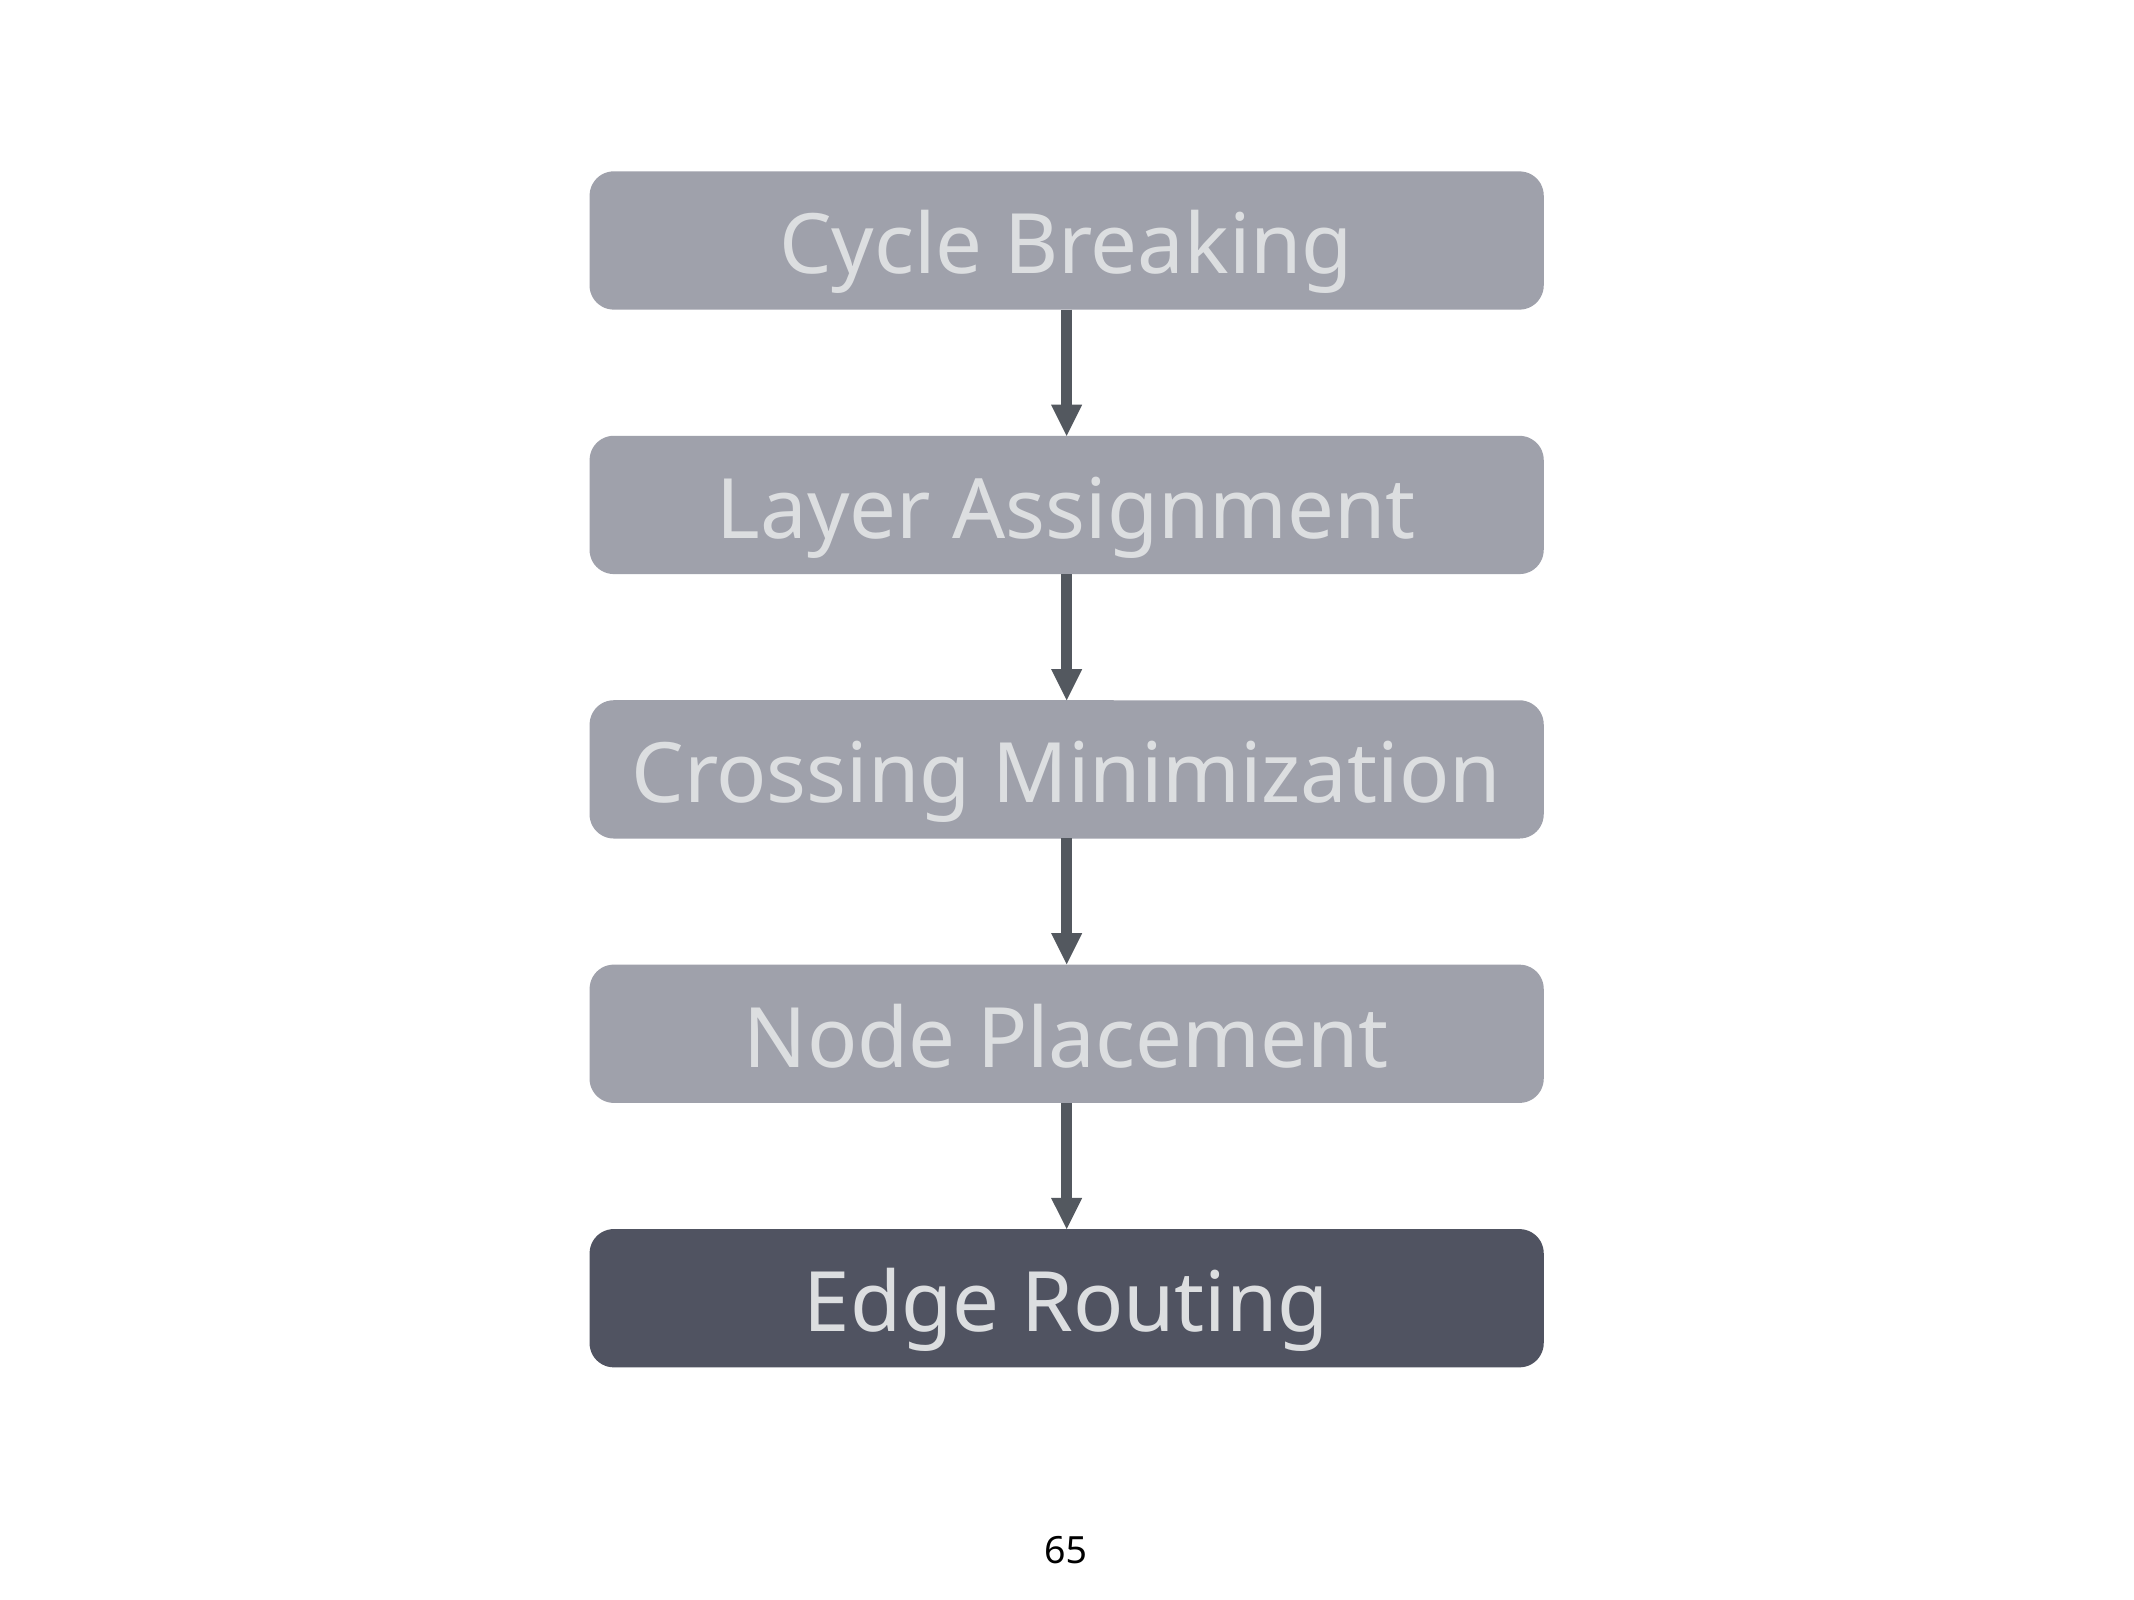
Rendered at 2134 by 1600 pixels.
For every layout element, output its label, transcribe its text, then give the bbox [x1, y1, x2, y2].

text_box [1060, 1103, 1073, 1230]
text_box Layer Assignment [589, 435, 1544, 575]
text_box Cycle Breaking [589, 171, 1544, 310]
text_box Node Placement [589, 964, 1544, 1103]
slide_number 65 [1034, 1517, 1097, 1581]
text_box Edge Routing [589, 1229, 1544, 1368]
text_box Crossing Minimization [589, 700, 1544, 839]
text_box [1060, 838, 1073, 965]
text_box [1060, 574, 1073, 701]
text_box [1060, 309, 1073, 436]
